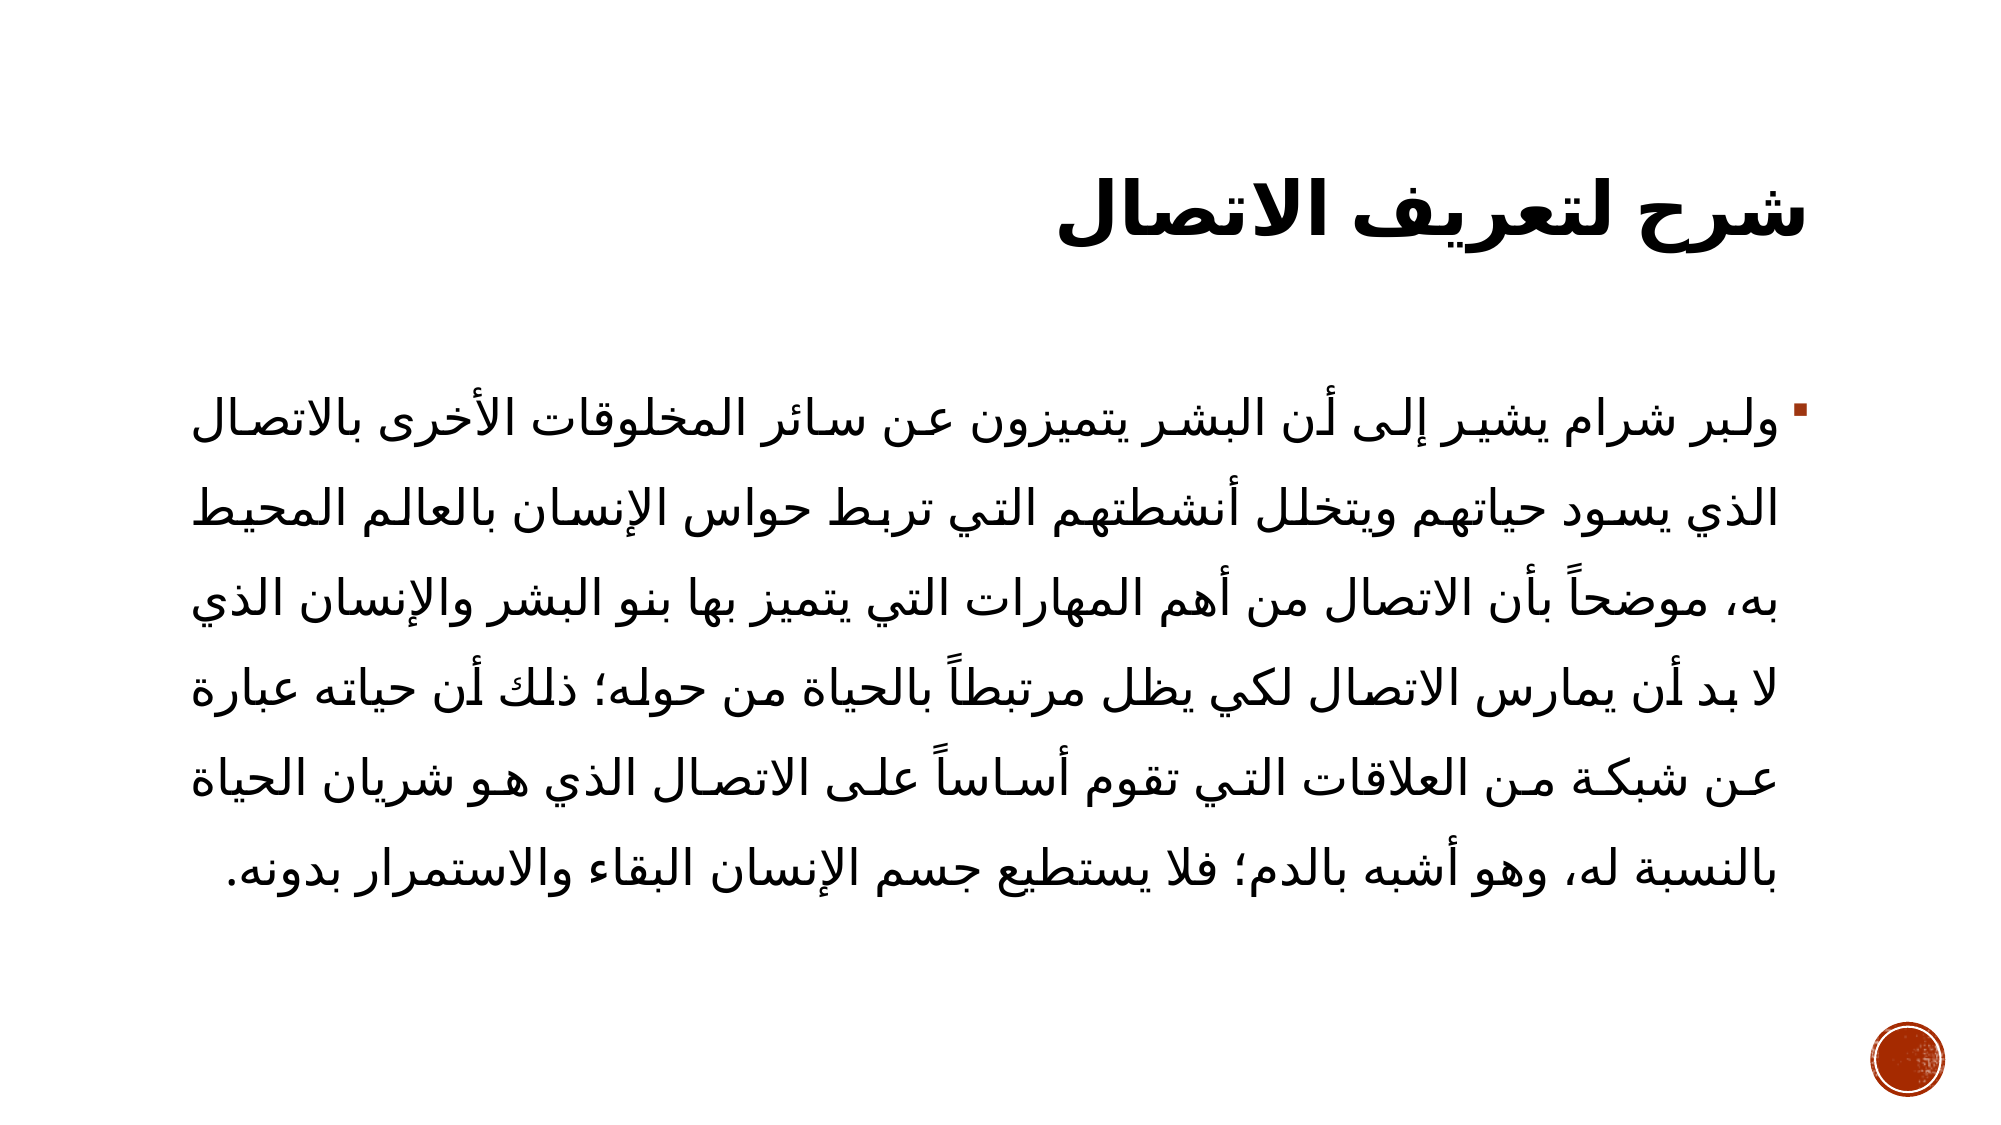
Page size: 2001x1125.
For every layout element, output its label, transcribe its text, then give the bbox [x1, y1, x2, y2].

title شرح لتعريف الاتصال [175, 79, 1826, 344]
list ولبر شرام يشير إلى أن البشر يتميزون عن سائر المخلوقات الأخرى بالاتصال الذي يسود حياتهم ويتخلل أنشطتهم التي تربط حواس الإنسان بالعالم المحيط به، موضحاً بأن الاتصال من أهم المهارات التي يتميز بها بنو البشر والإنسان الذي لا بد أن يمارس الاتصال لكي يظل مرتبطاً بالحياة من حوله؛ ذلك أن حياته عبارة عن شبكة من العلاقات التي تقوم أساساً على الاتصال الذي هو شريان الحياة بالنسبة له، وهو أشبه بالدم؛ فلا يستطيع جسم الإنسان البقاء والاستمرار بدونه. [175, 348, 1826, 1013]
